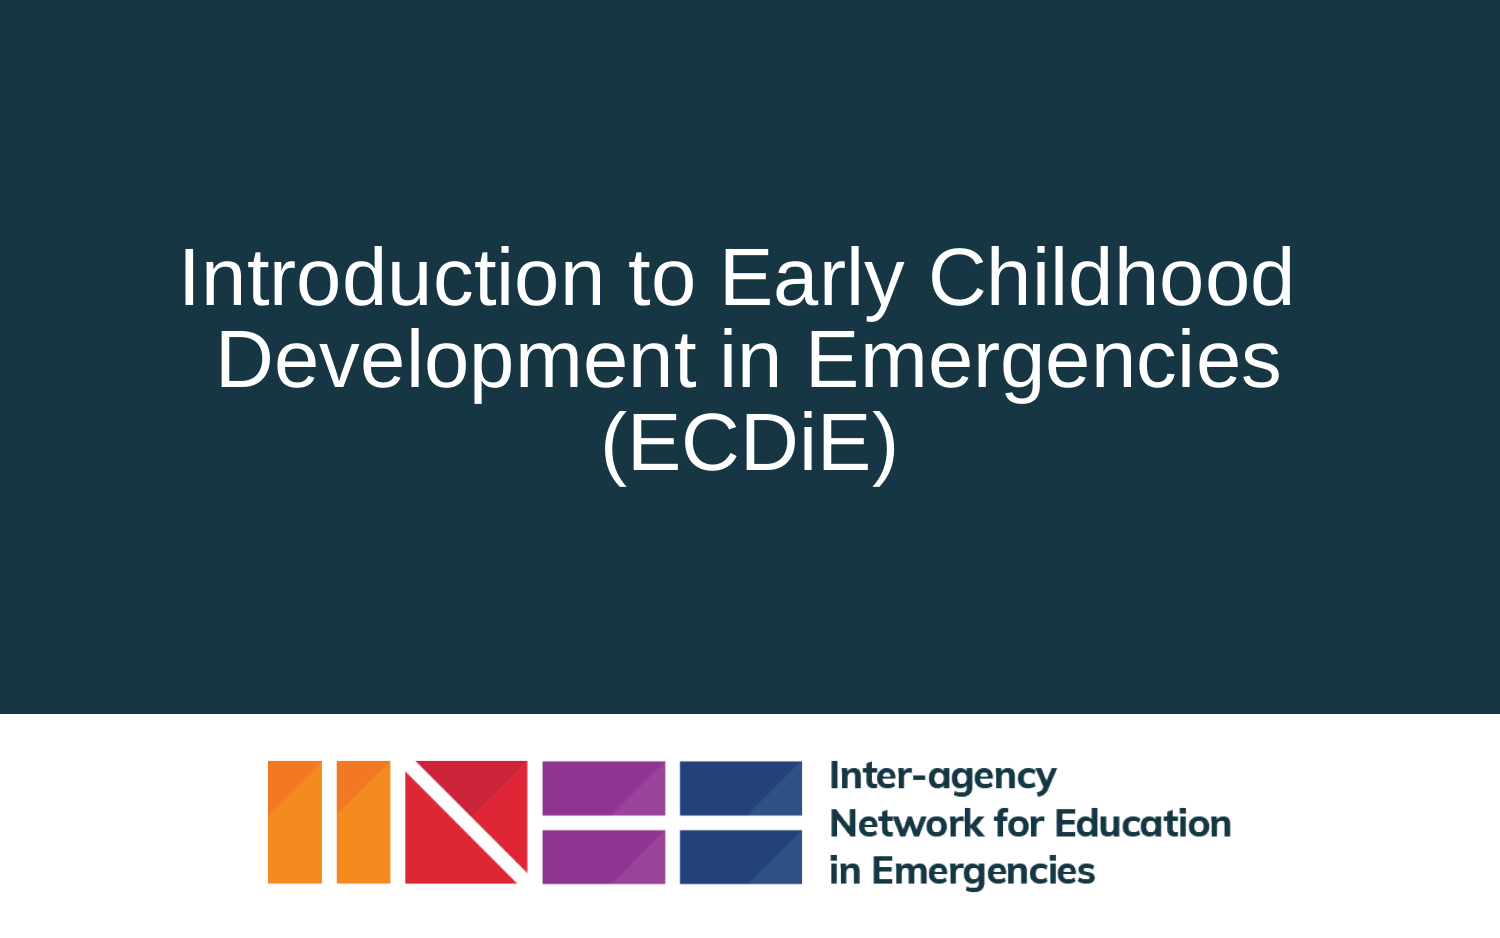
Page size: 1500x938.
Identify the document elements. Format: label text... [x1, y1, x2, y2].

picture [268, 756, 1232, 896]
title Introduction to Early Childhood Development in Emergencies (ECDiE) [75, 225, 1425, 504]
